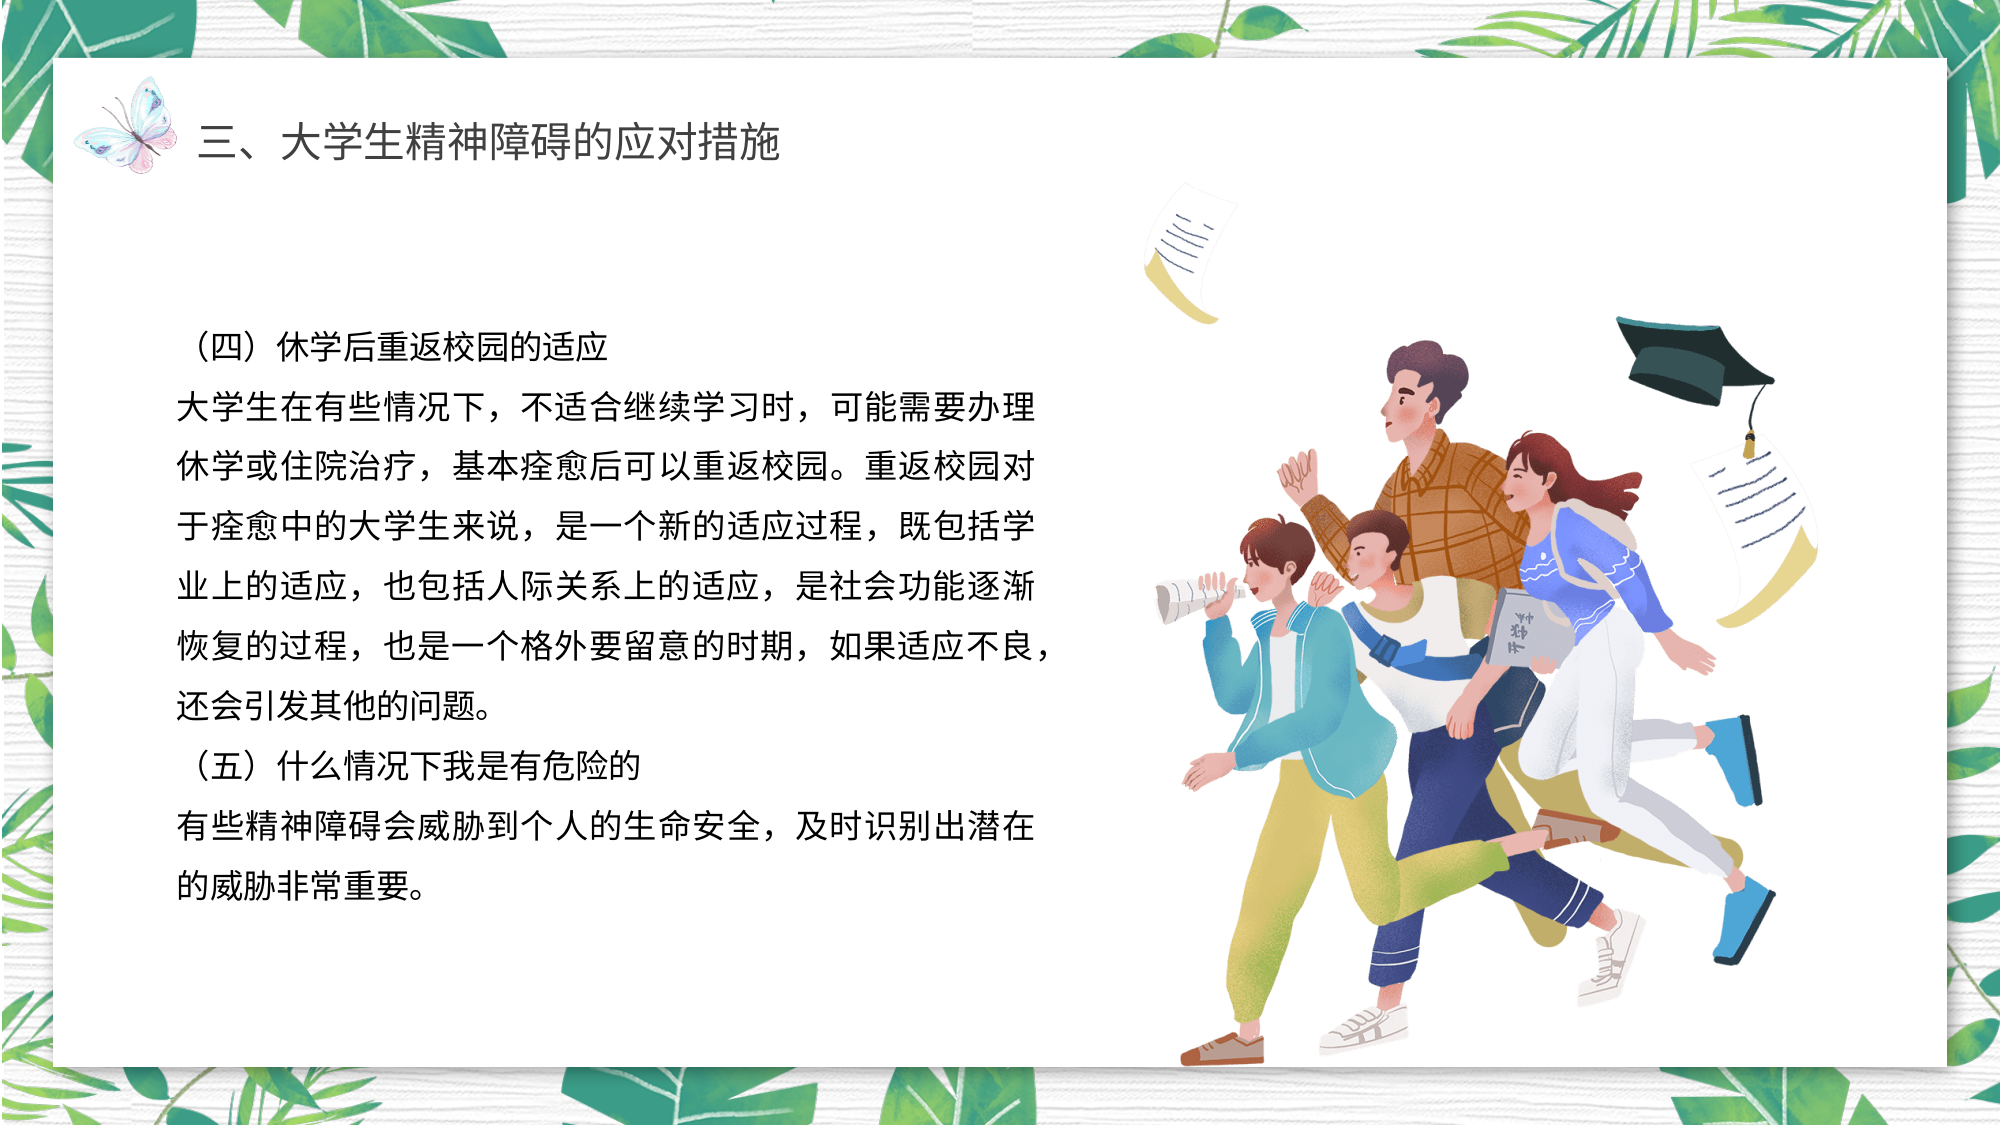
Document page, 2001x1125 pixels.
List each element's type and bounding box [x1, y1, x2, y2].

picture [1109, 16, 1855, 1125]
text_box [2, 0, 2000, 1125]
picture [73, 76, 177, 174]
